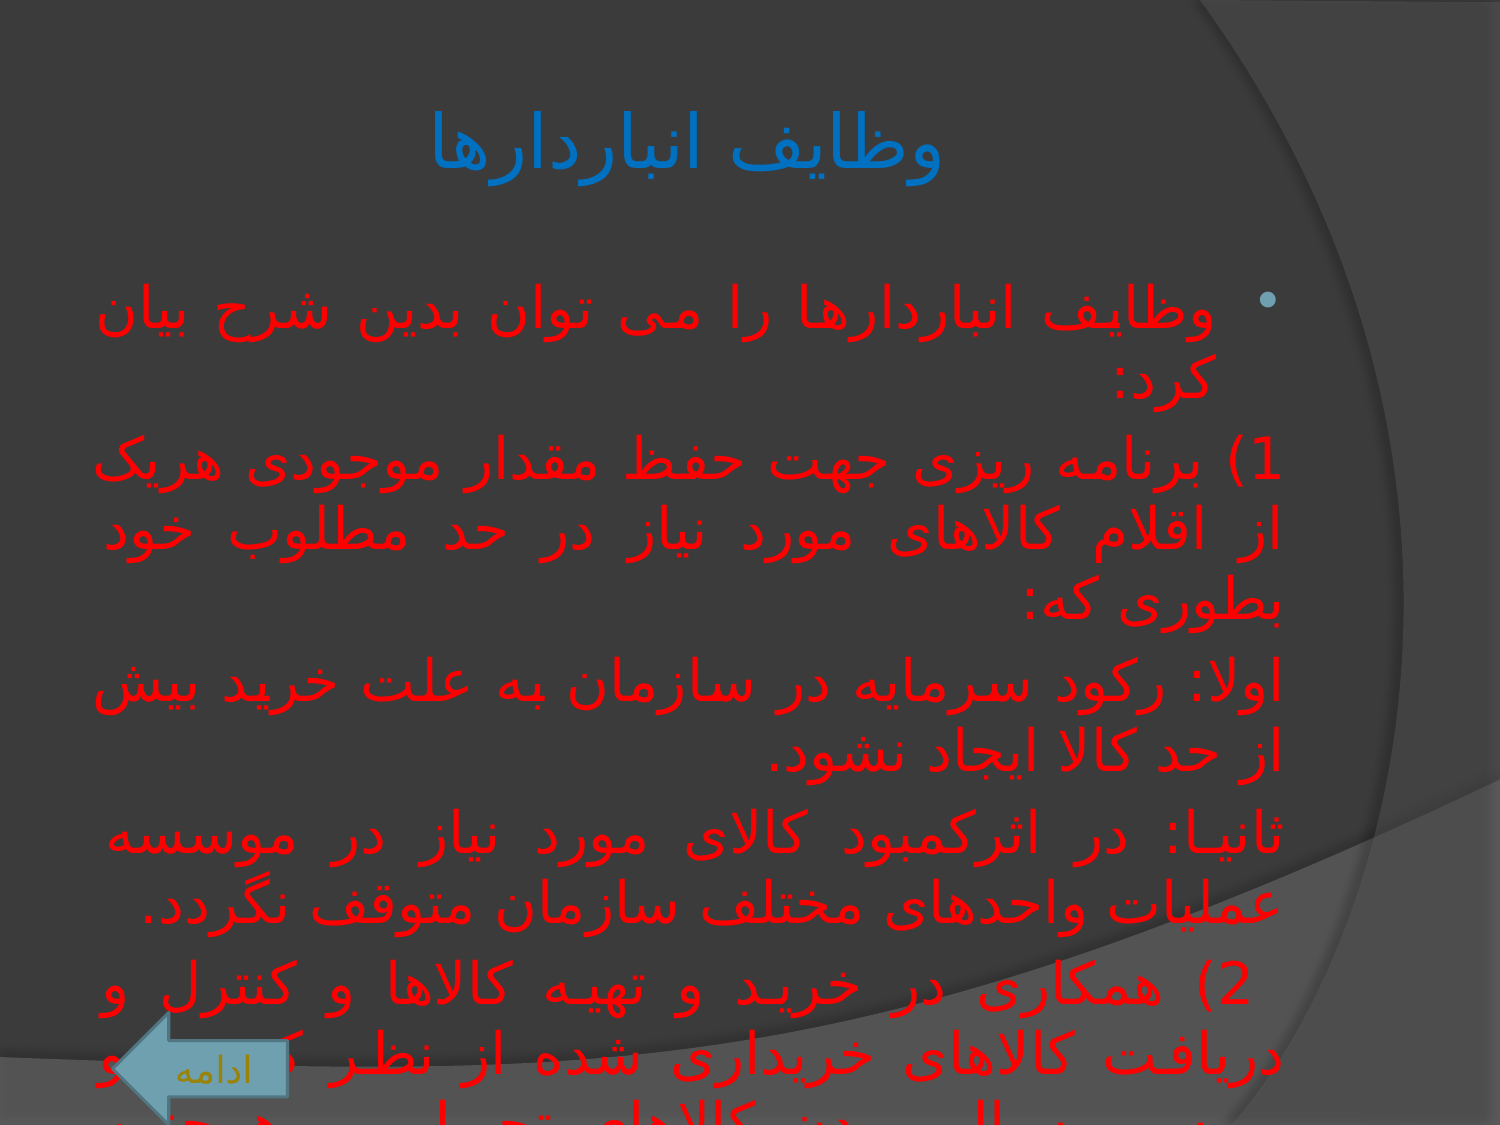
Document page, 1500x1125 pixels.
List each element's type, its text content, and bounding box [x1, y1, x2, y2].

title وظایف انباردارها [75, 45, 1300, 233]
text_box ادامه [111, 1011, 290, 1125]
list وظایف انباردارها را می توان بدین شرح بیان کرد: 1) برنامه ریزی جهت حفظ مقدار موجودی هریک از اقلام کالاهای مورد نیاز در حد مطلوب خود بطوری که: اولا: رکود سرمایه در سازمان به علت خرید بیش از حد کالا ایجاد نشود. ثانیا: در اثرکمبود کالای مورد نیاز در موسسه عملیات واحدهای مختلف سازمان متوقف نگردد. 2) همکاری در خرید و تهیه کالاها و کنترل و دریافت کالاهای خریداری شده از نظر کیفیت و بررسی سالم بودن کالاهای تحویلی و همچنین مطابقت کالاها با قراردادهای خرید کالا و تاریخ انقضاء آنها و نظایر آن. [75, 262, 1300, 1005]
